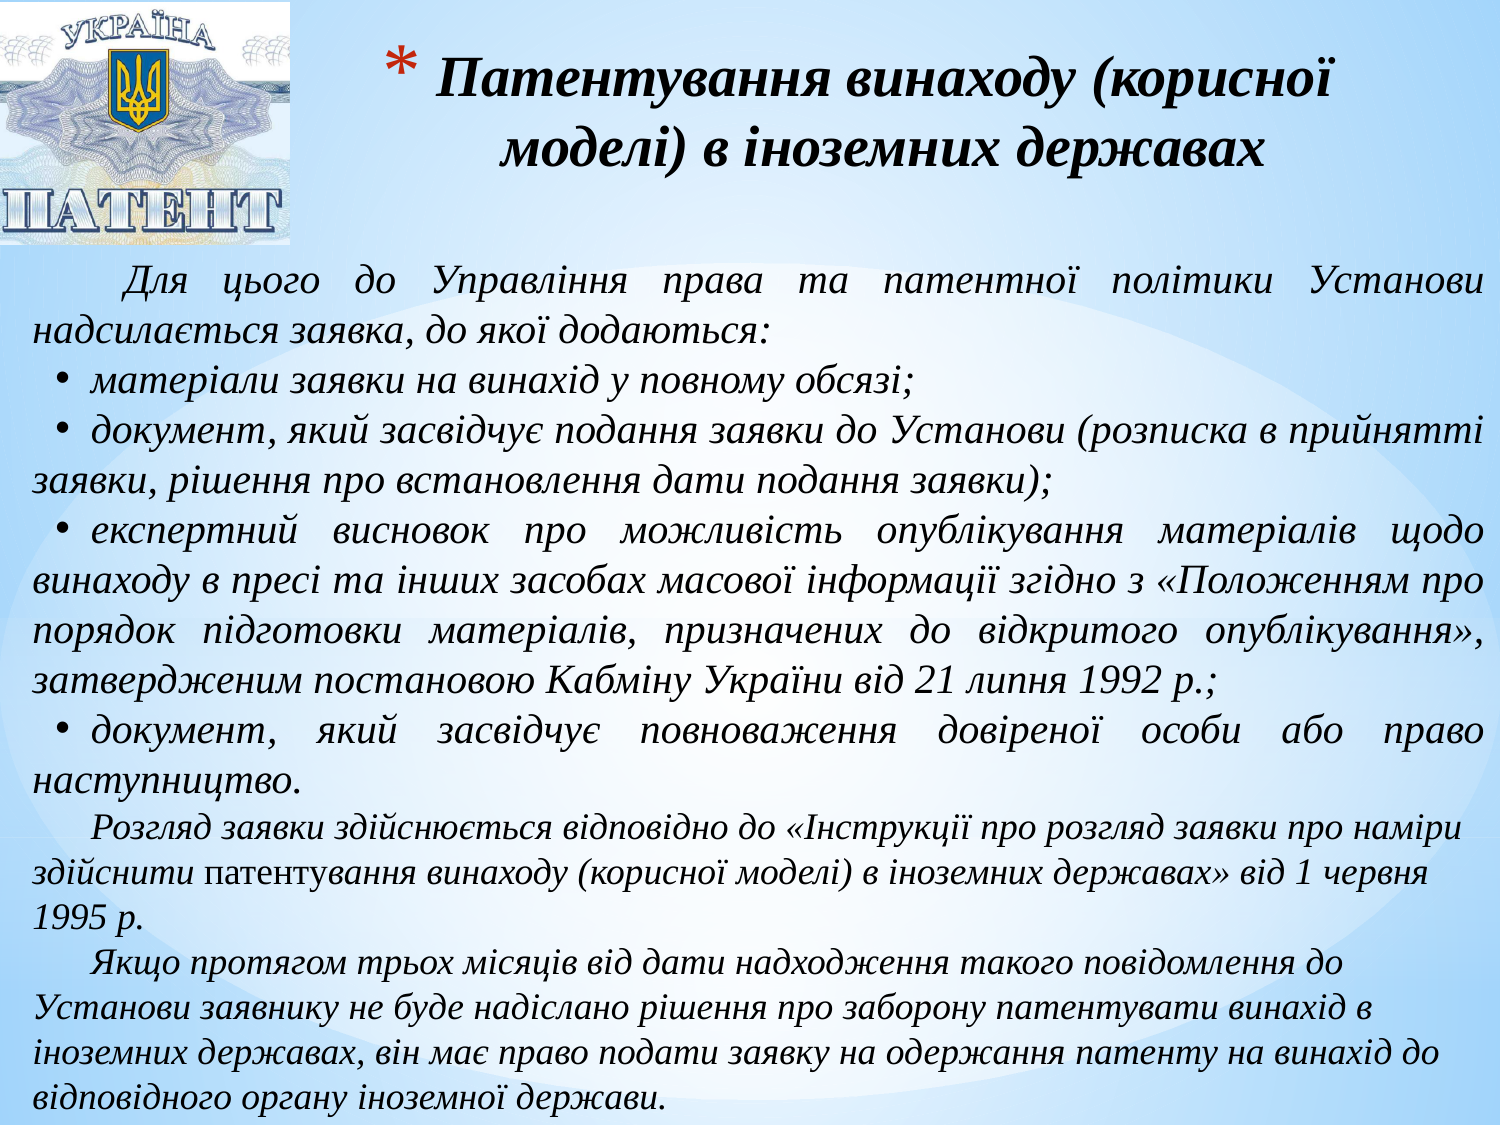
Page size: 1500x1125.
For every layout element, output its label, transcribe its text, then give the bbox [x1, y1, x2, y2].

title Патентування винаходу (корисної моделі) в іноземних державах [295, 30, 1427, 209]
picture [0, 2, 290, 245]
text_box Для цього до Управління права та патентної політики Установи надсилається заявка, до якої додаються: матеріали заявки на винахід у повному обсязі; документ, який засвідчує подання заявки до Установи (розписка в прийнятті заявки, рішення про встановлення дати подання заявки); експертний висновок про можливість опублікування матеріалів щодо винаходу в пресі та інших засобах масової інформації згідно з «Положенням про порядок підготовки матеріалів, призначених до відкритого опублікування», затвердженим постановою Кабміну України від 21 липня 1992 р.; документ, який засвідчує повноваження довіреної особи або право наступництво. Розгляд заявки здійснюється відповідно до «Інструкції про розгляд заявки про наміри здійснити патентування винаходу (корисної моделі) в іноземних державах» від 1 червня 1995 р. Якщо протягом трьох місяців від дати надходження такого повідомлення до Установи заявнику не буде надіслано рішення про заборону патентувати винахід в іноземних державах, він має право подати заявку на одержання патенту на винахід до відповідного органу іноземної держави. [17, 244, 1500, 1125]
